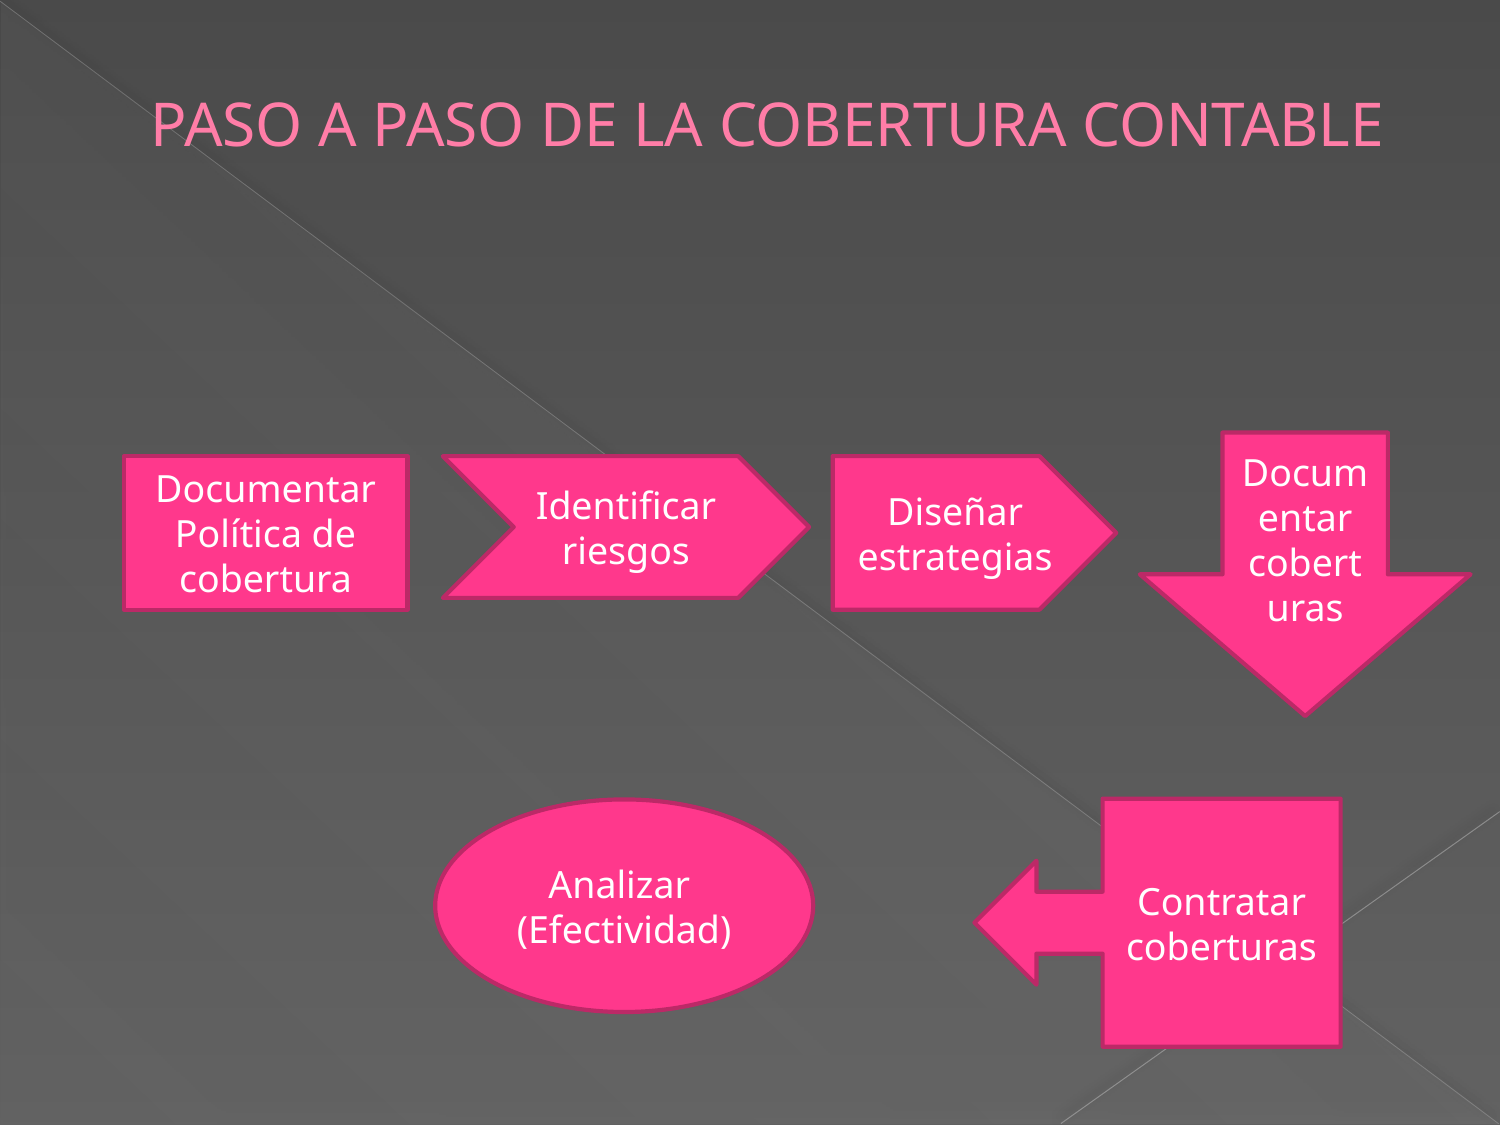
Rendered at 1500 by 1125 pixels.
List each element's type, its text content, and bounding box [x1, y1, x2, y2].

text_box Identificar riesgos [440, 454, 812, 600]
text_box Diseñar estrategias [830, 454, 1119, 612]
text_box Documentar coberturas [1137, 430, 1473, 718]
title PASO A PASO DE LA COBERTURA CONTABLE [75, 43, 1425, 274]
text_box Contratar coberturas [972, 796, 1343, 1049]
text_box Documentar Política de cobertura [122, 454, 410, 612]
text_box Analizar (Efectividad) [433, 797, 816, 1015]
